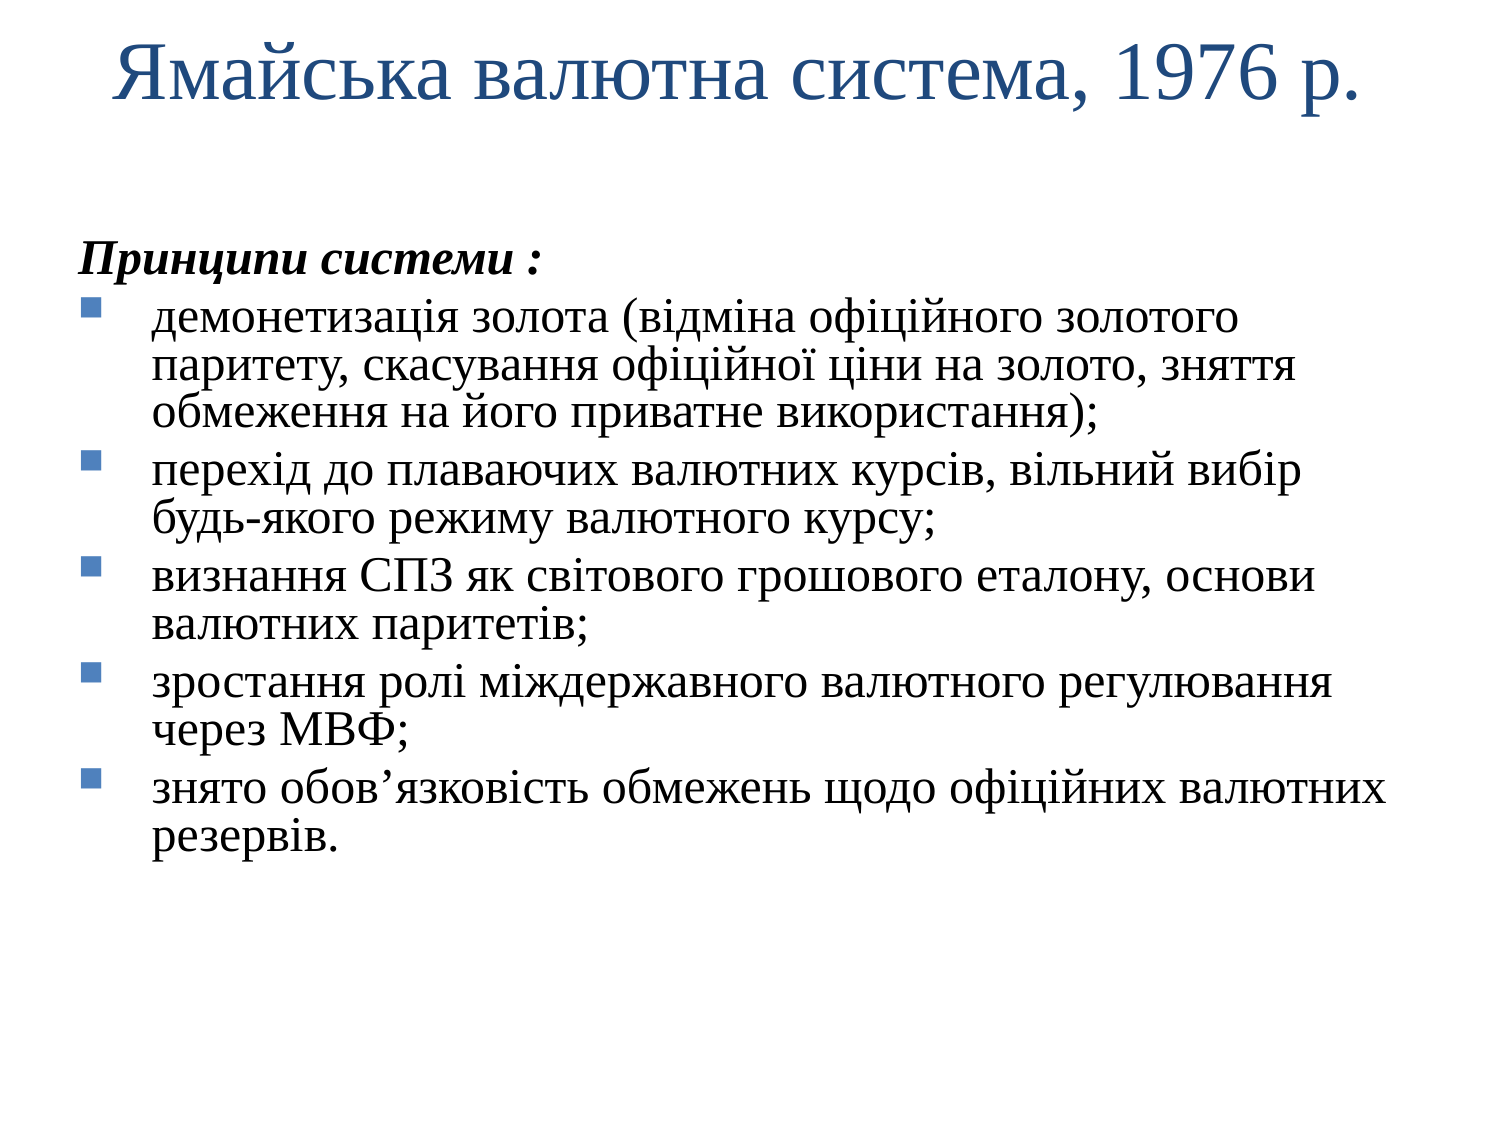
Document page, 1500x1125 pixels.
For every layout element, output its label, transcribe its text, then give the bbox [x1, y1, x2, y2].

text_box Ямайська валютна система, 1976 р. [29, 19, 1447, 124]
text_box Принципи системи : демонетизація золота (відміна офіційного золотого паритету, скасування офіційної ціни на золото, зняття обмеження на його приватне використання); перехід до плаваючих валютних курсів, вільний вибір будь-якого режиму валютного курсу; визнання СПЗ як світового грошового еталону, основи валютних паритетів; зростання ролі міждержавного валютного регулювання через МВФ; знято обов’язковість обмежень щодо офіційних валютних резервів. [63, 228, 1414, 882]
